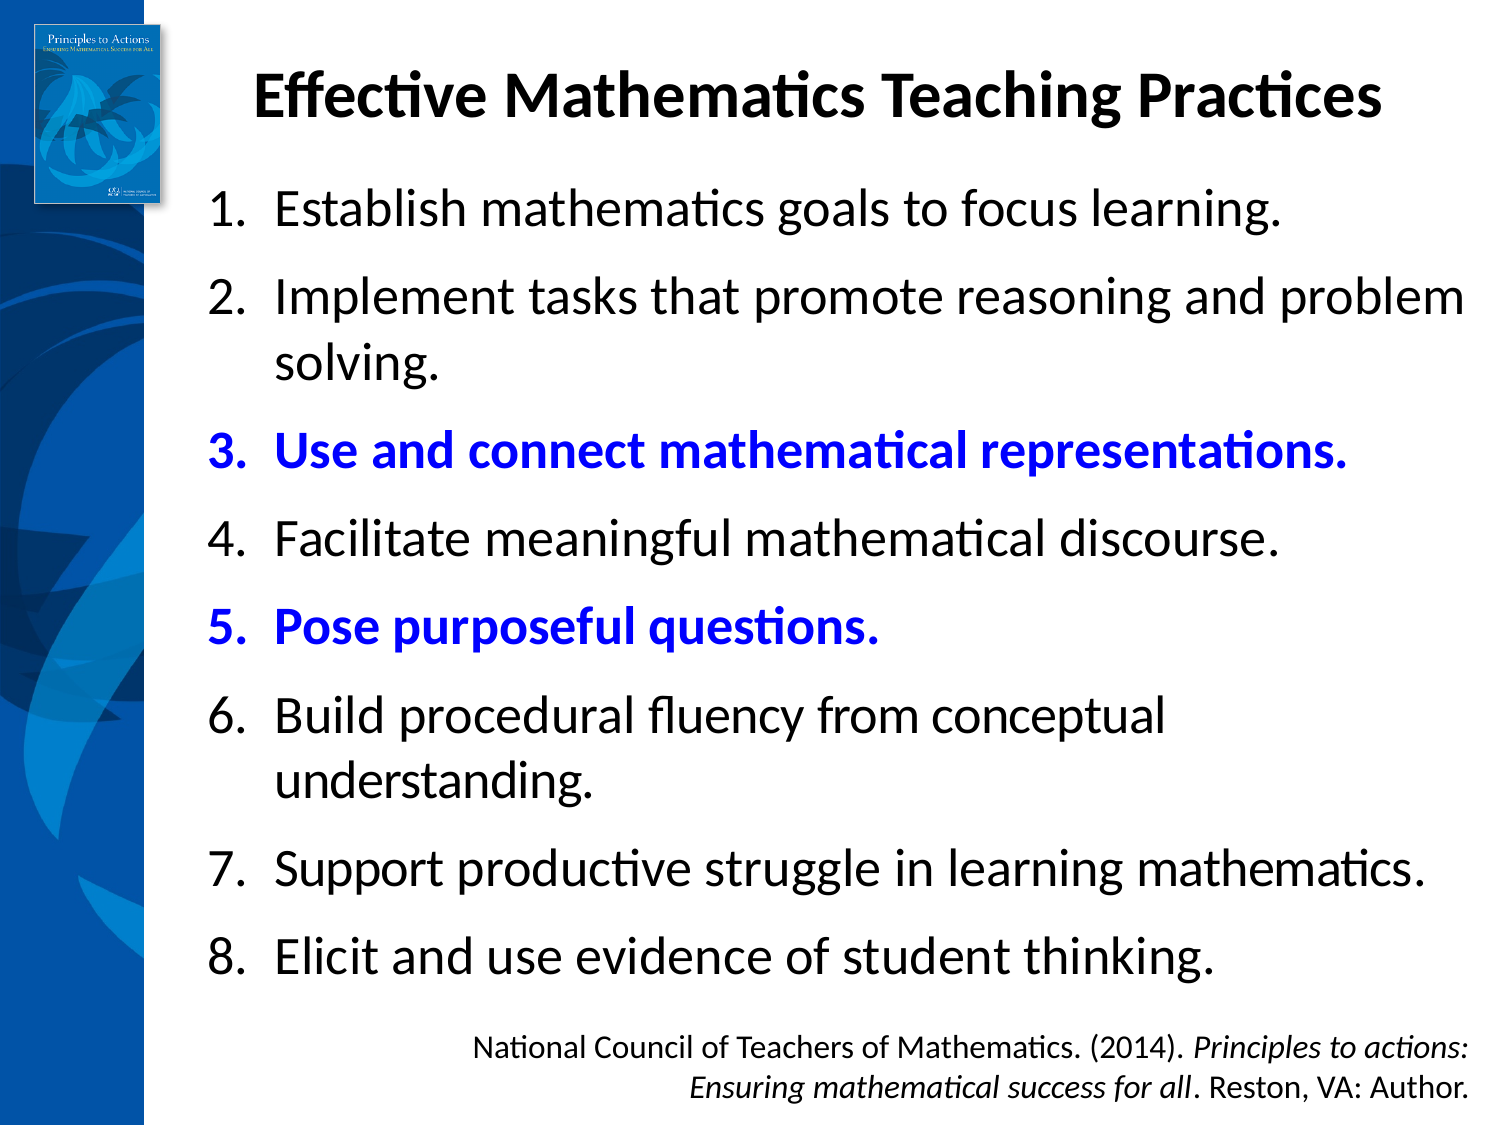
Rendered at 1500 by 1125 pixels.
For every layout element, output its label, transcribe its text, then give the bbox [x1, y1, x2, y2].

list Establish mathematics goals to focus learning. Implement tasks that promote reasoning and problem solving. Use and connect mathematical representations. Facilitate meaningful mathematical discourse. Pose purposeful questions. Build procedural fluency from conceptual understanding. Support productive struggle in learning mathematics. Elicit and use evidence of student thinking. [192, 165, 1483, 977]
picture [0, 0, 144, 1125]
title Effective Mathematics Teaching Practices [167, 35, 1470, 147]
text_box National Council of Teachers of Mathematics. (2014). Principles to actions: Ensuring mathematical success for all. Reston, VA: Author. [184, 1017, 1493, 1113]
picture [35, 25, 160, 203]
